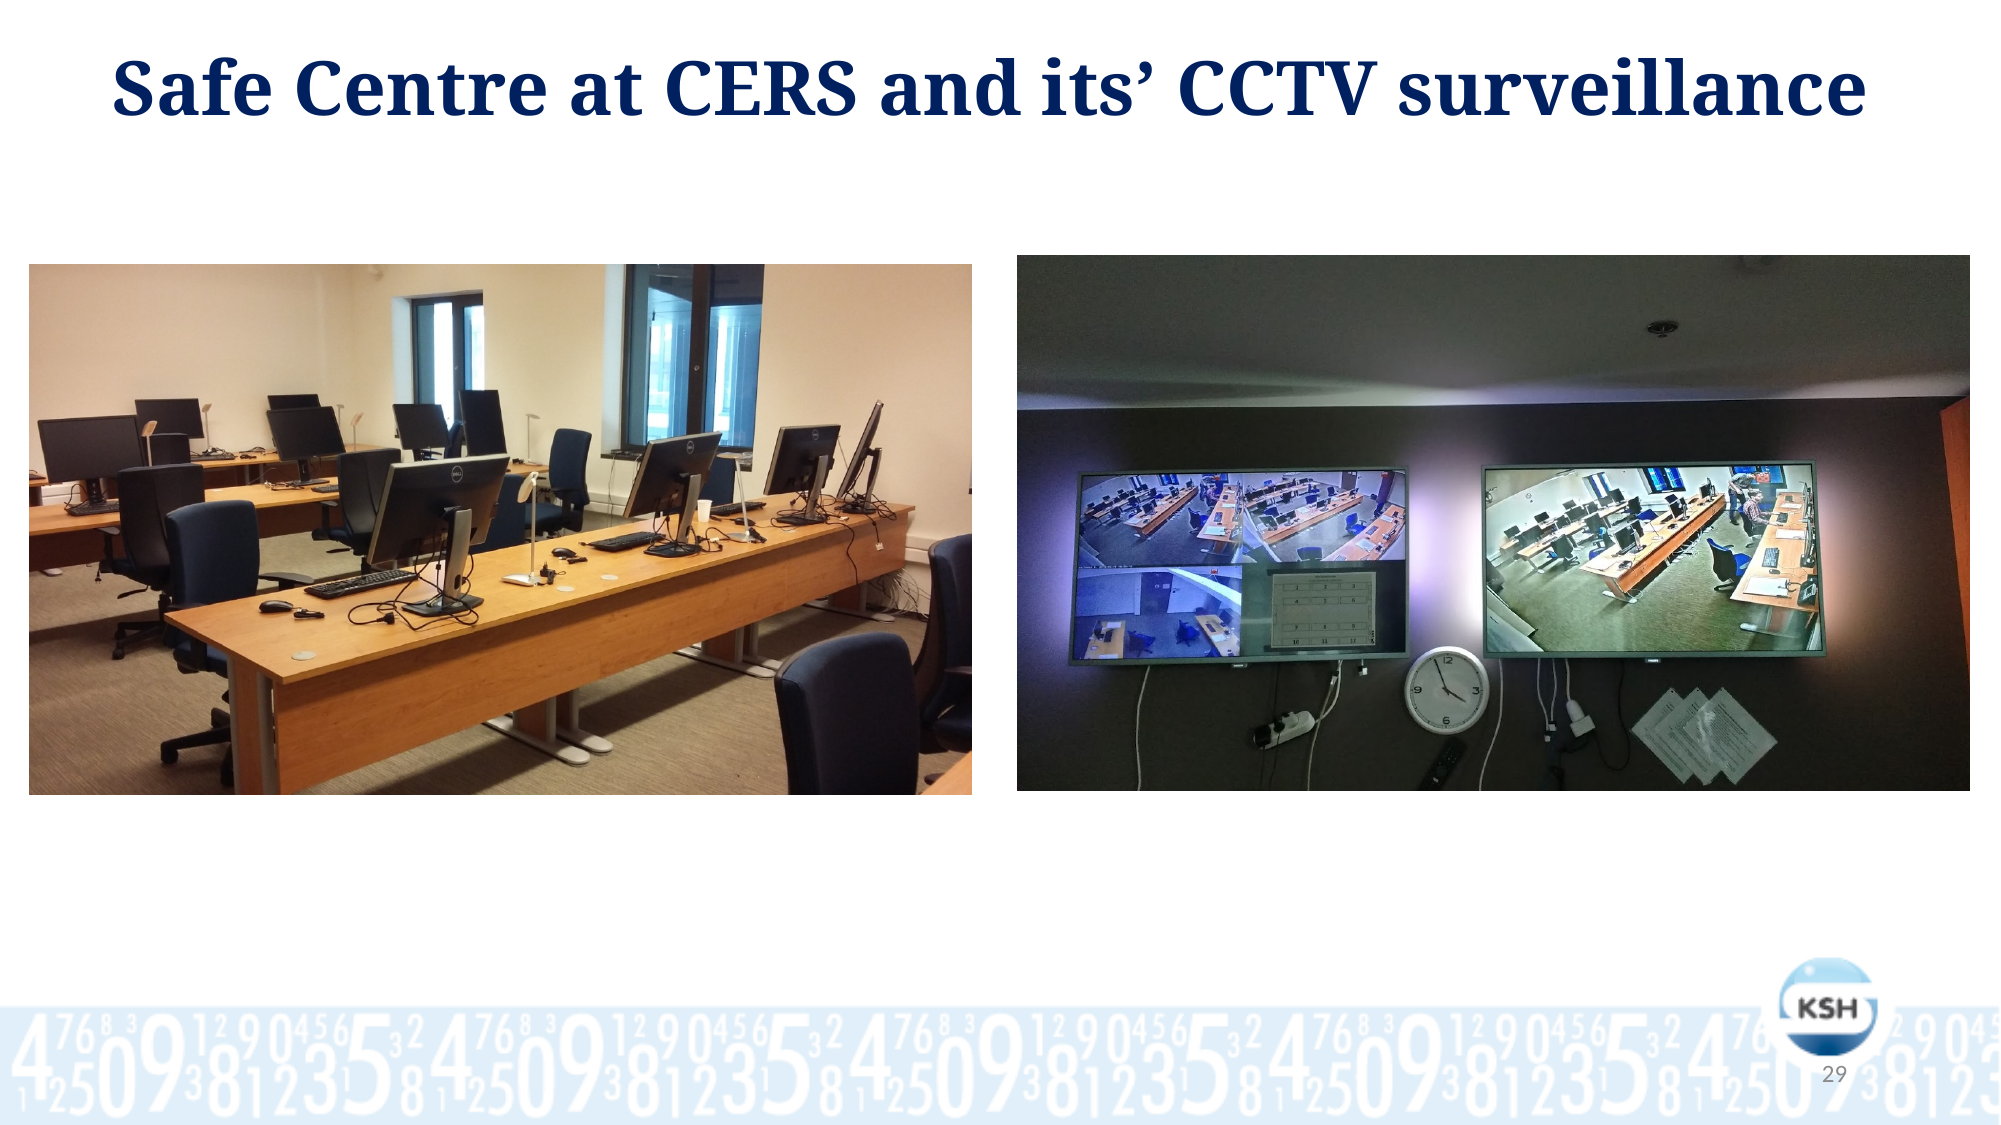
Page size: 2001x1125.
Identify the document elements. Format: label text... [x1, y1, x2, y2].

text_box Safe Centre at CERS and its’ CCTV surveillance [0, 33, 2000, 138]
picture [0, 0, 2001, 1125]
slide_number 29 [1412, 1042, 1863, 1103]
